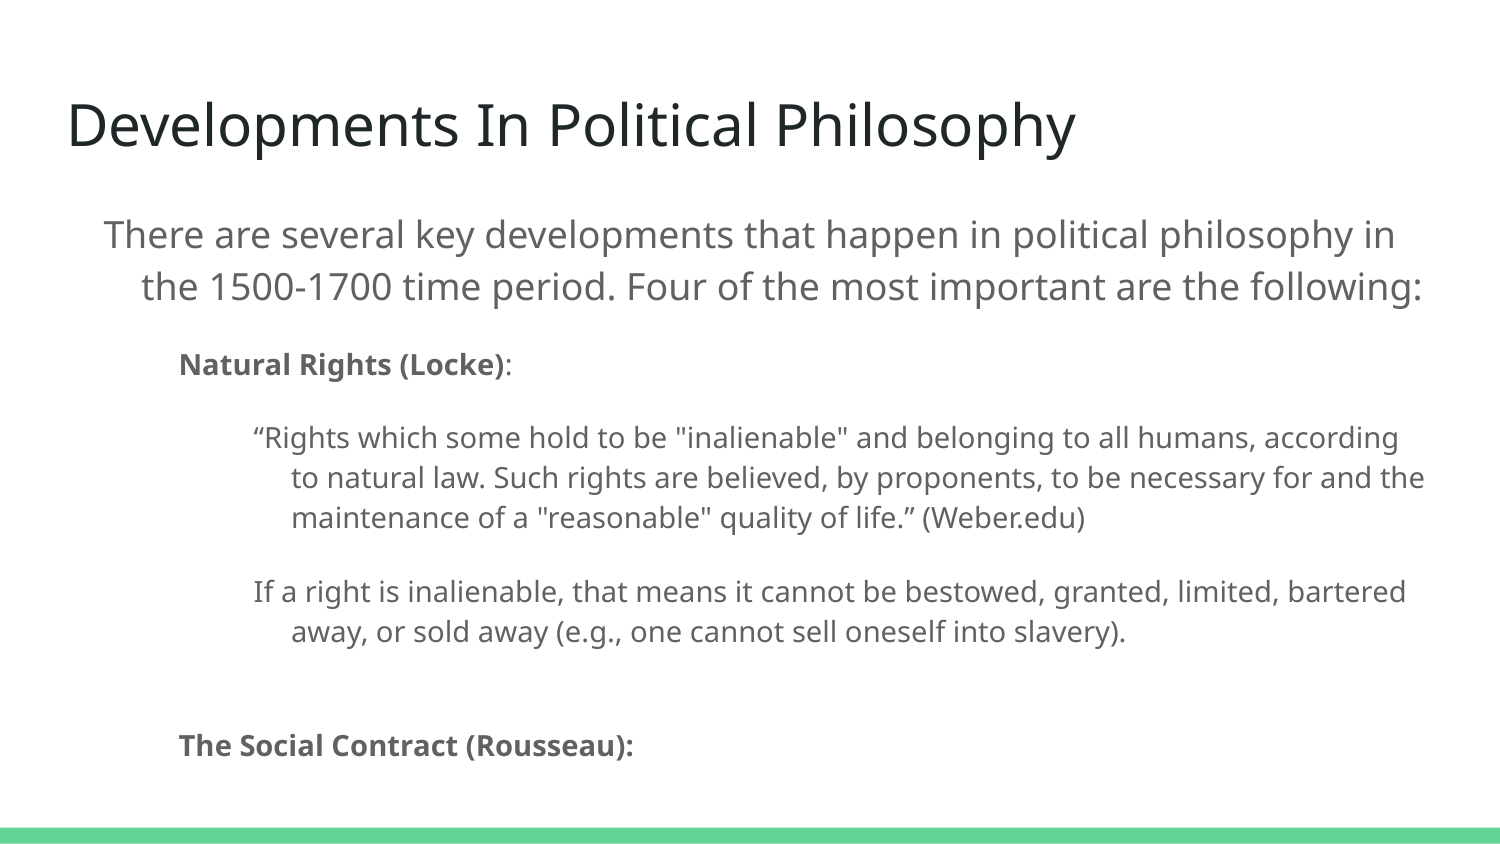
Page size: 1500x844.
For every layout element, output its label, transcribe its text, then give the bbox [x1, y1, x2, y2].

list There are several key developments that happen in political philosophy in the 1500-1700 time period. Four of the most important are the following: Natural Rights (Locke): “Rights which some hold to be "inalienable" and belonging to all humans, according to natural law. Such rights are believed, by proponents, to be necessary for and the maintenance of a "reasonable" quality of life.” (Weber.edu) If a right is inalienable, that means it cannot be bestowed, granted, limited, bartered away, or sold away (e.g., one cannot sell oneself into slavery). The Social Contract (Rousseau): ‘State of Nature’ (Locke + Hobbes): Checks And Balances [51, 189, 1449, 750]
title Developments In Political Philosophy [51, 72, 1449, 167]
